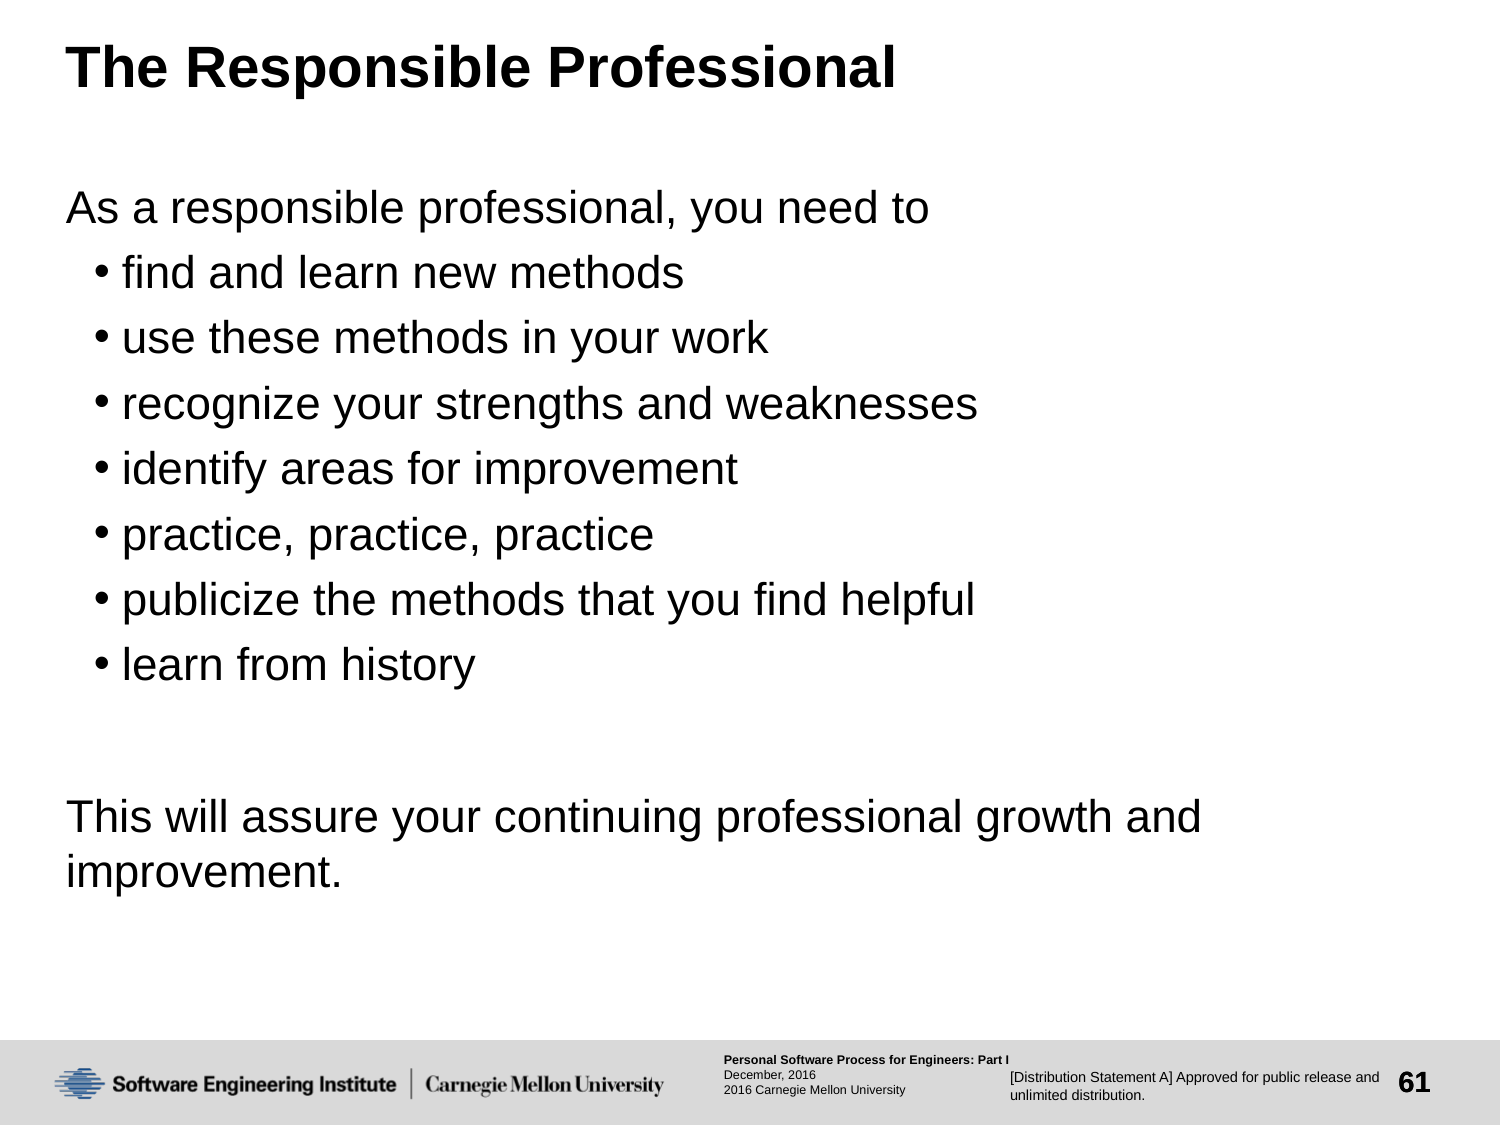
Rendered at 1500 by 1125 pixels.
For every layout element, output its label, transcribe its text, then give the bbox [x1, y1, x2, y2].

picture [46, 1061, 673, 1104]
title The Responsible Professional [65, 37, 1313, 148]
list As a responsible professional, you need to find and learn new methods use these methods in your work recognize your strengths and weaknesses identify areas for improvement practice, practice, practice publicize the methods that you find helpful learn from history This will assure your continuing professional growth and improvement. [65, 177, 1431, 1000]
